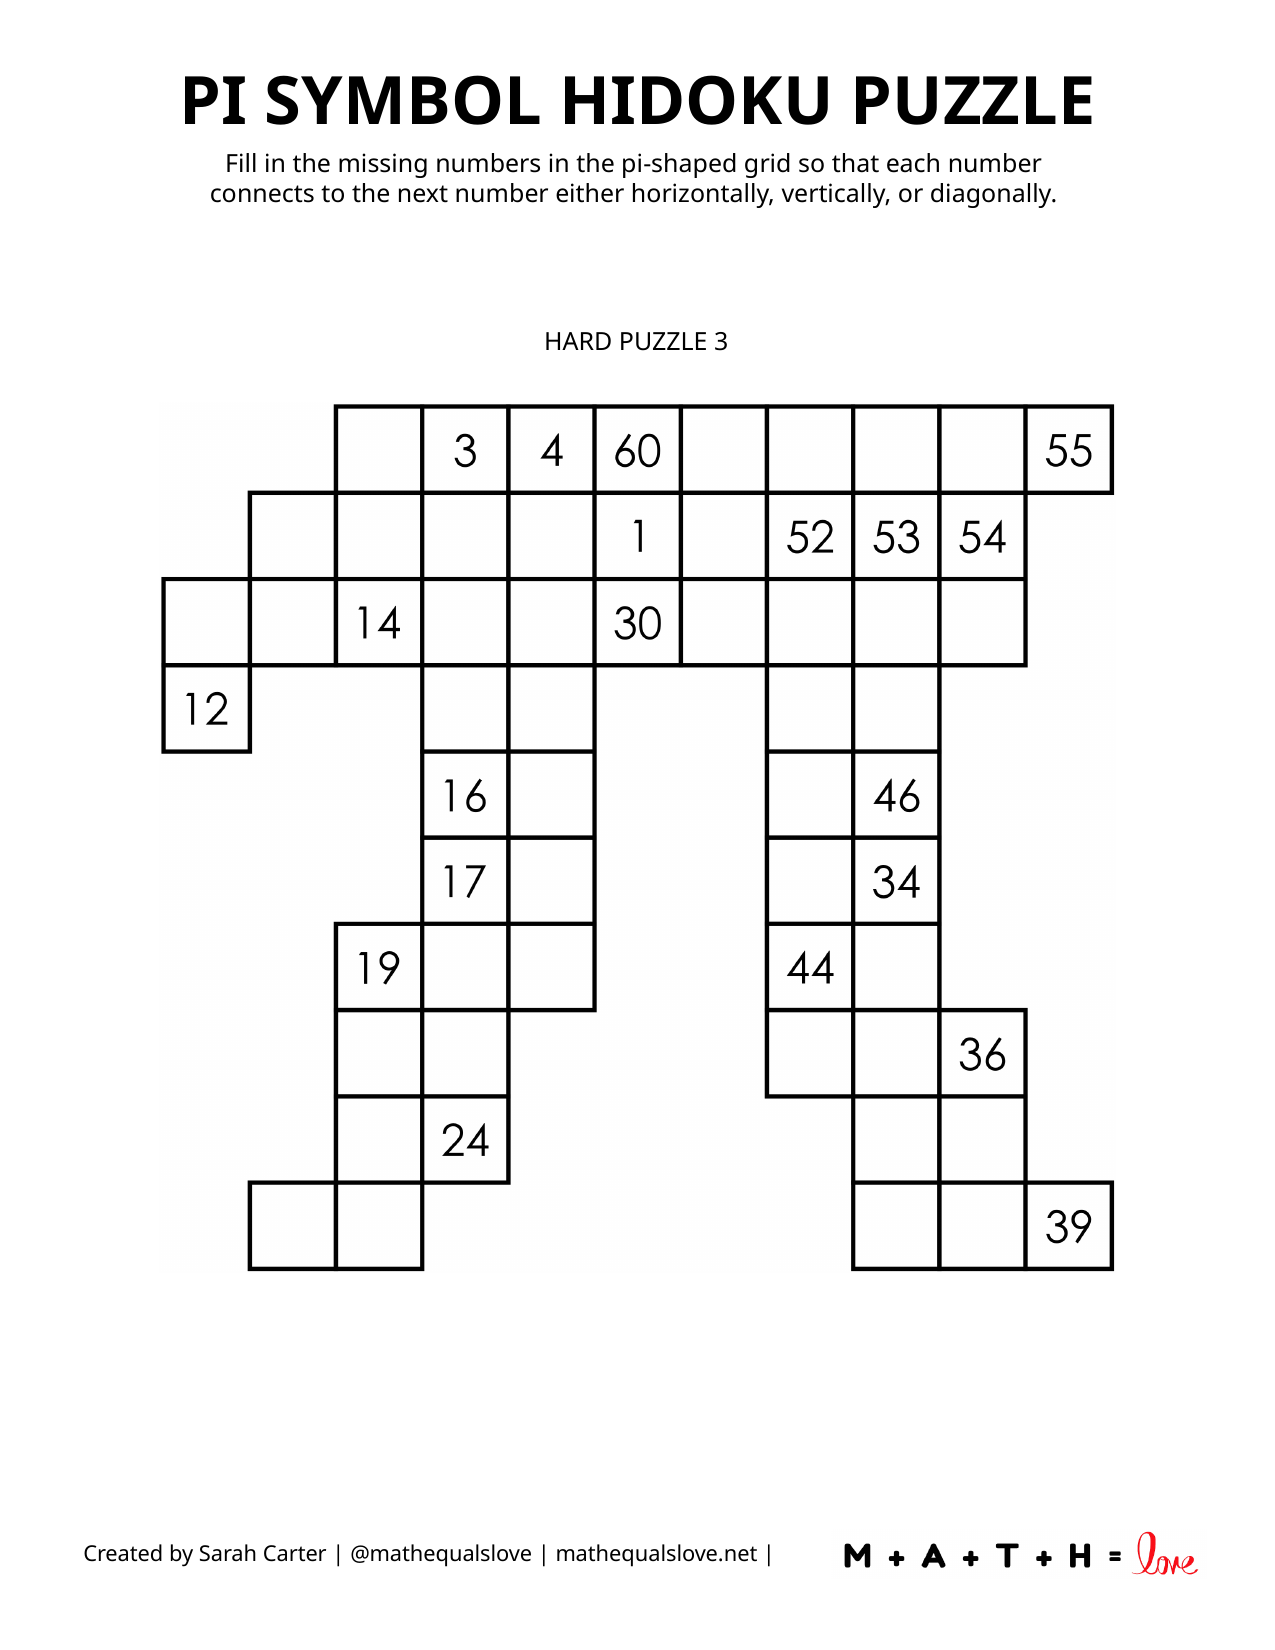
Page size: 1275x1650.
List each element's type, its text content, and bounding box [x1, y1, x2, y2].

text_box HARD PUZZLE 3 [158, 324, 1115, 376]
text_box Created by Sarah Carter | @mathequalslove | mathequalslove.net | [68, 1532, 830, 1574]
text_box PI SYMBOL HIDOKU PUZZLE [66, 50, 1211, 140]
text_box Fill in the missing numbers in the pi-shaped grid so that each number connects to the next number either horizontally, vertically, or diagonally. [0, 140, 1275, 216]
picture [158, 401, 1117, 1273]
picture [830, 1528, 1207, 1580]
